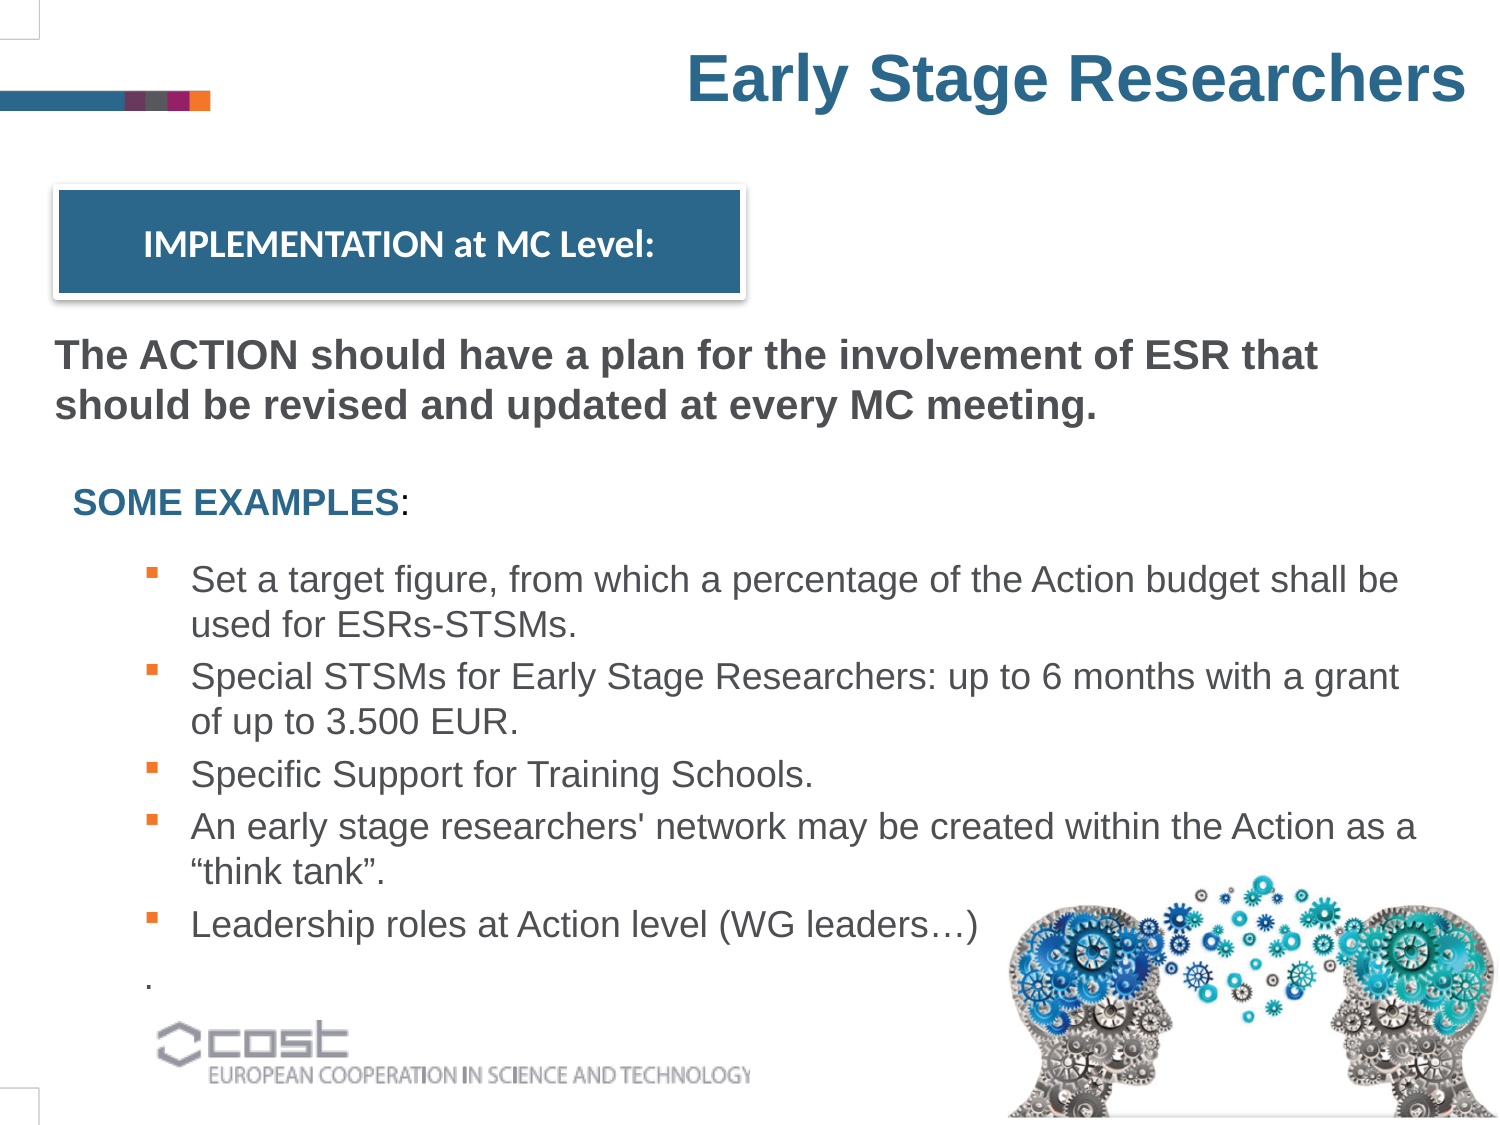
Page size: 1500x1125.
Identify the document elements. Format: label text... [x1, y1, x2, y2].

text_box The ACTION should have a plan for the involvement of ESR that should be revised and updated at every MC meeting. [39, 320, 1447, 436]
text_box Early Stage Researchers [294, 38, 1480, 172]
text_box Set a target figure, from which a percentage of the Action budget shall be used for ESRs-STSMs. Special STSMs for Early Stage Researchers: up to 6 months with a grant of up to 3.500 EUR. Specific Support for Training Schools. An early stage researchers' network may be created within the Action as a “think tank”. Leadership roles at Action level (WG leaders…) . [53, 547, 1433, 1058]
text_box IMPLEMENTATION at MC Level: [53, 184, 746, 300]
picture [1007, 868, 1499, 1118]
text_box SOME EXAMPLES: [57, 470, 426, 530]
